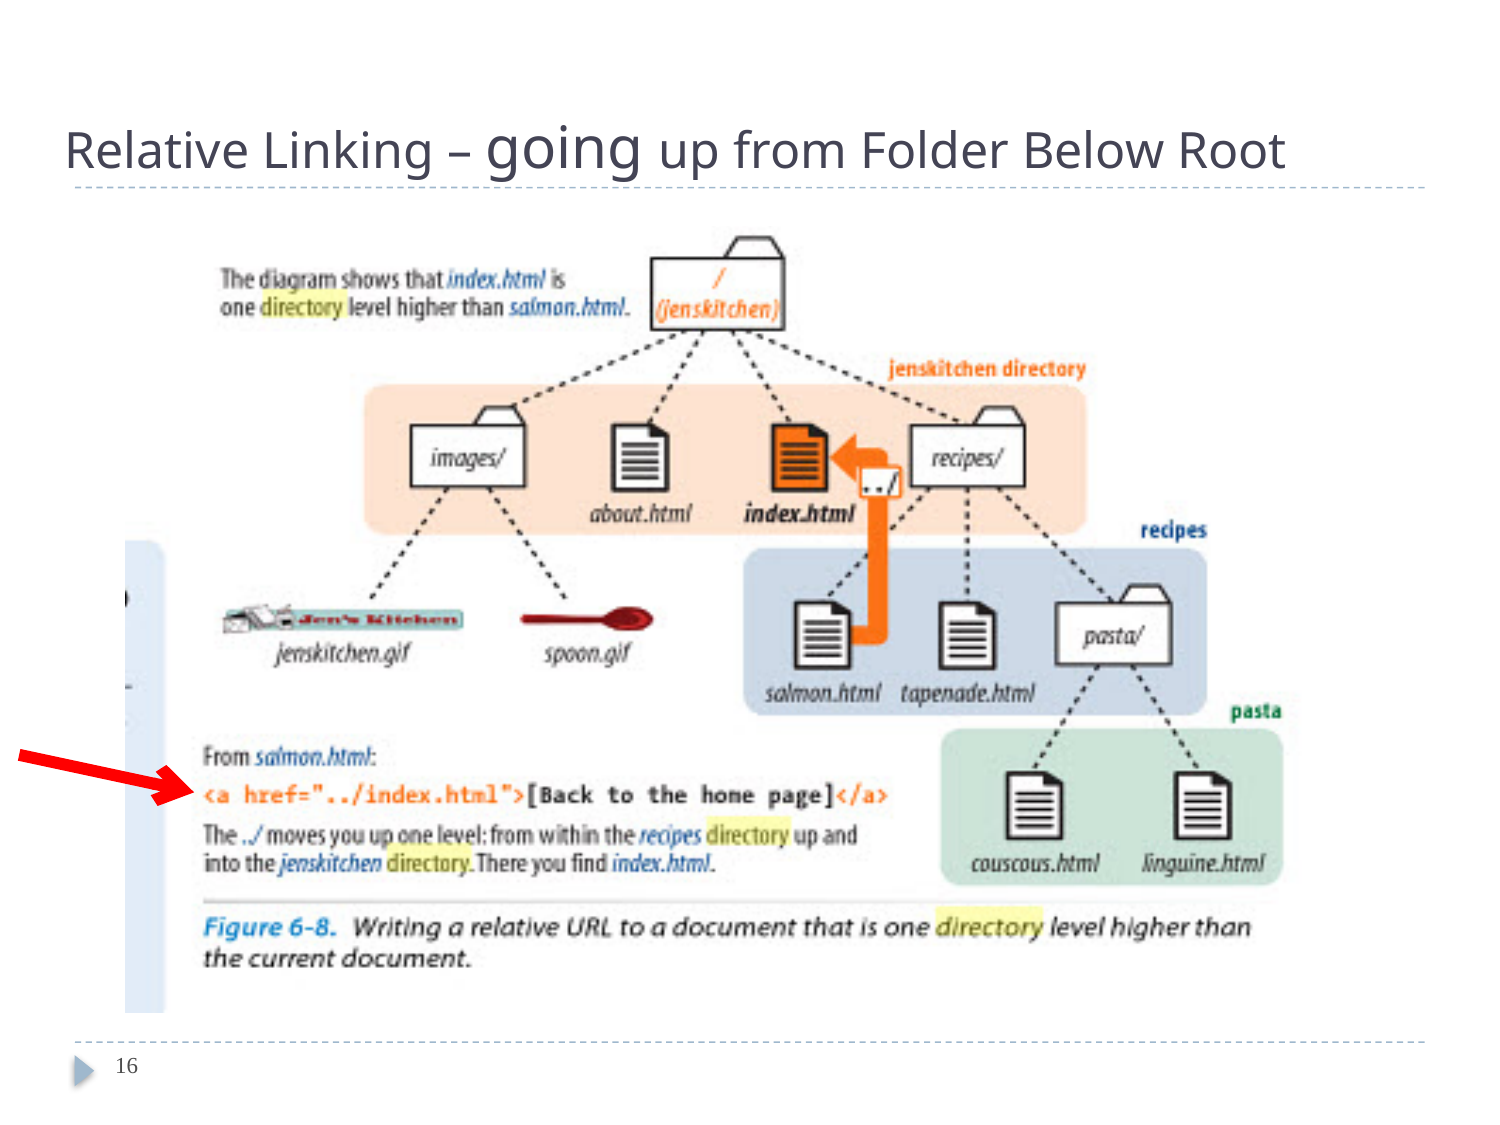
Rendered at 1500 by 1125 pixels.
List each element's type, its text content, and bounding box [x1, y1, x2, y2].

title Relative Linking – going up from Folder Below Root [50, 24, 1425, 188]
picture [124, 226, 1338, 1014]
list [24, 210, 1475, 1021]
slide_number 16 [100, 1042, 426, 1103]
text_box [18, 754, 195, 793]
